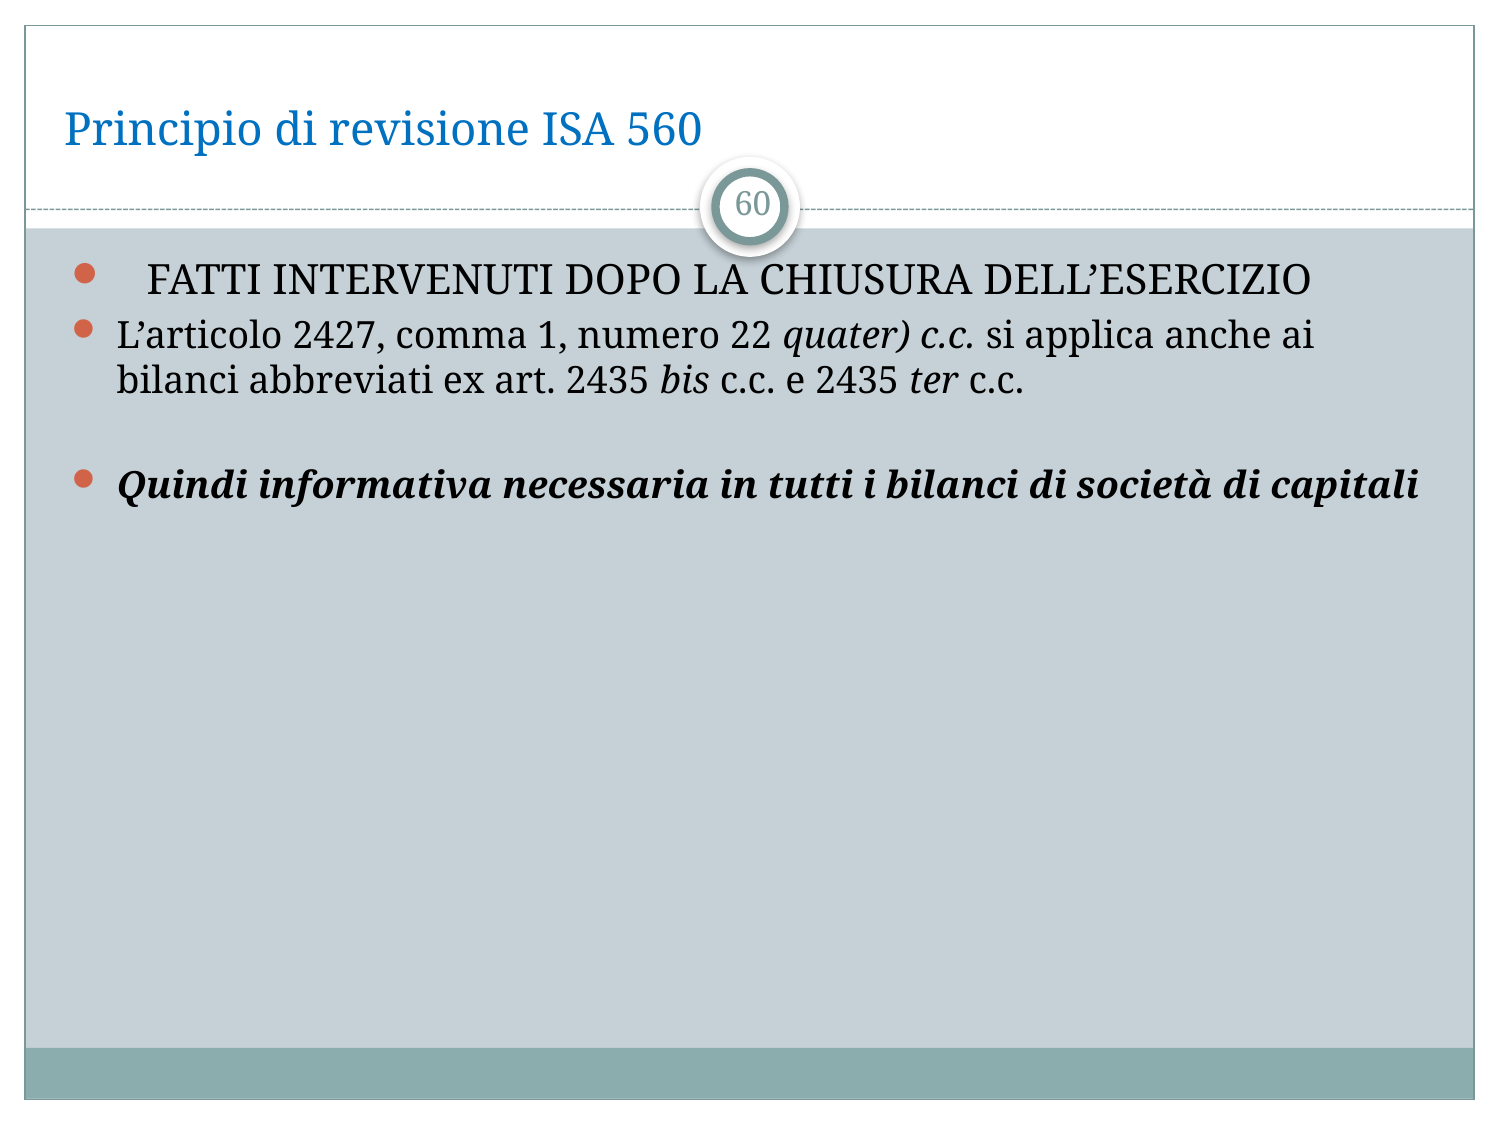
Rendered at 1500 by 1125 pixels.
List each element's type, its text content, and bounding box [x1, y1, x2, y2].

title Principio di revisione ISA 560 [49, 37, 1450, 162]
list FATTI INTERVENUTI DOPO LA CHIUSURA DELL’ESERCIZIO L’articolo 2427, comma 1, numero 22 quater) c.c. si applica anche ai bilanci abbreviati ex art. 2435 bis c.c. e 2435 ter c.c. Quindi informativa necessaria in tutti i bilanci di società di capitali [56, 245, 1452, 996]
slide_number 60 [715, 168, 791, 241]
